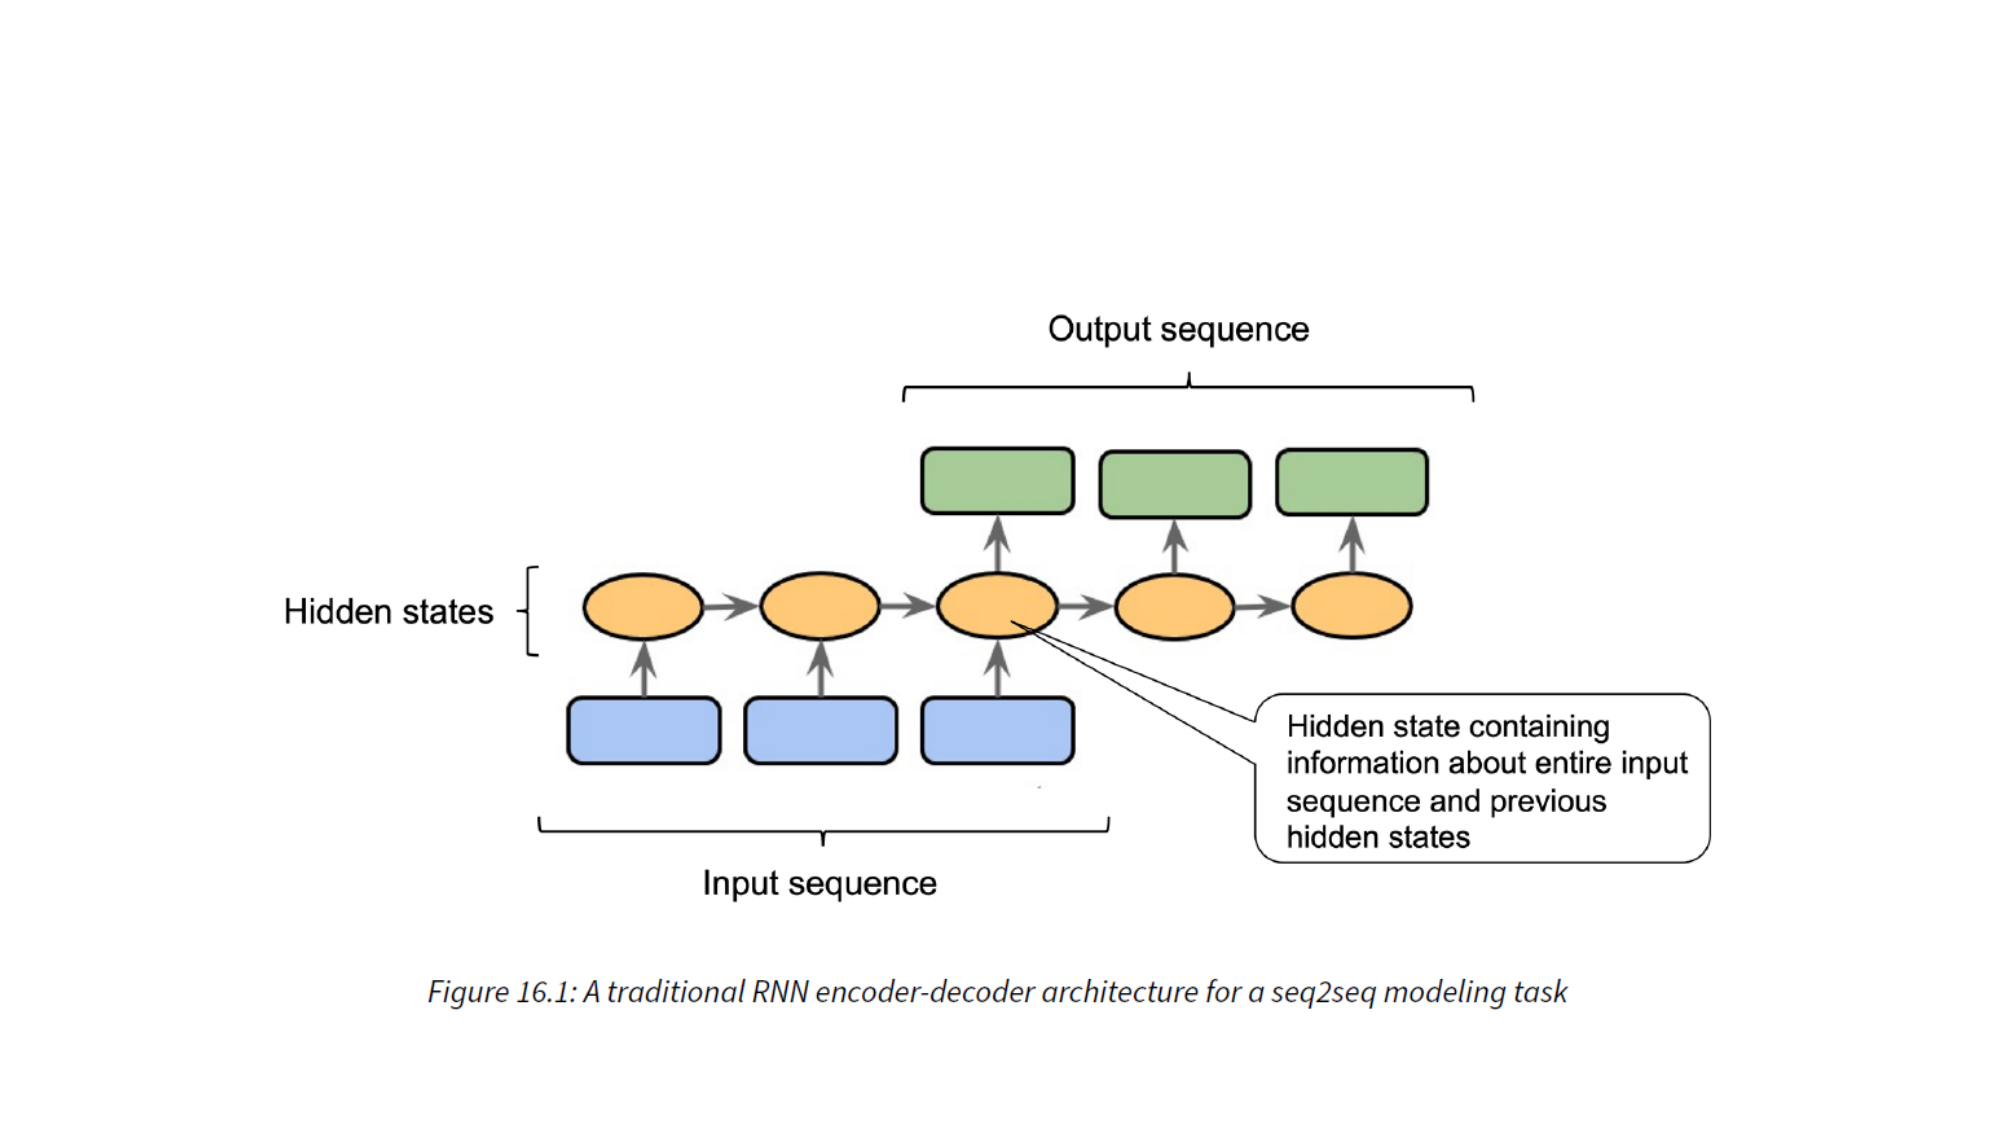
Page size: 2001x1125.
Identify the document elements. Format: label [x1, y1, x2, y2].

list [271, 299, 1728, 1014]
